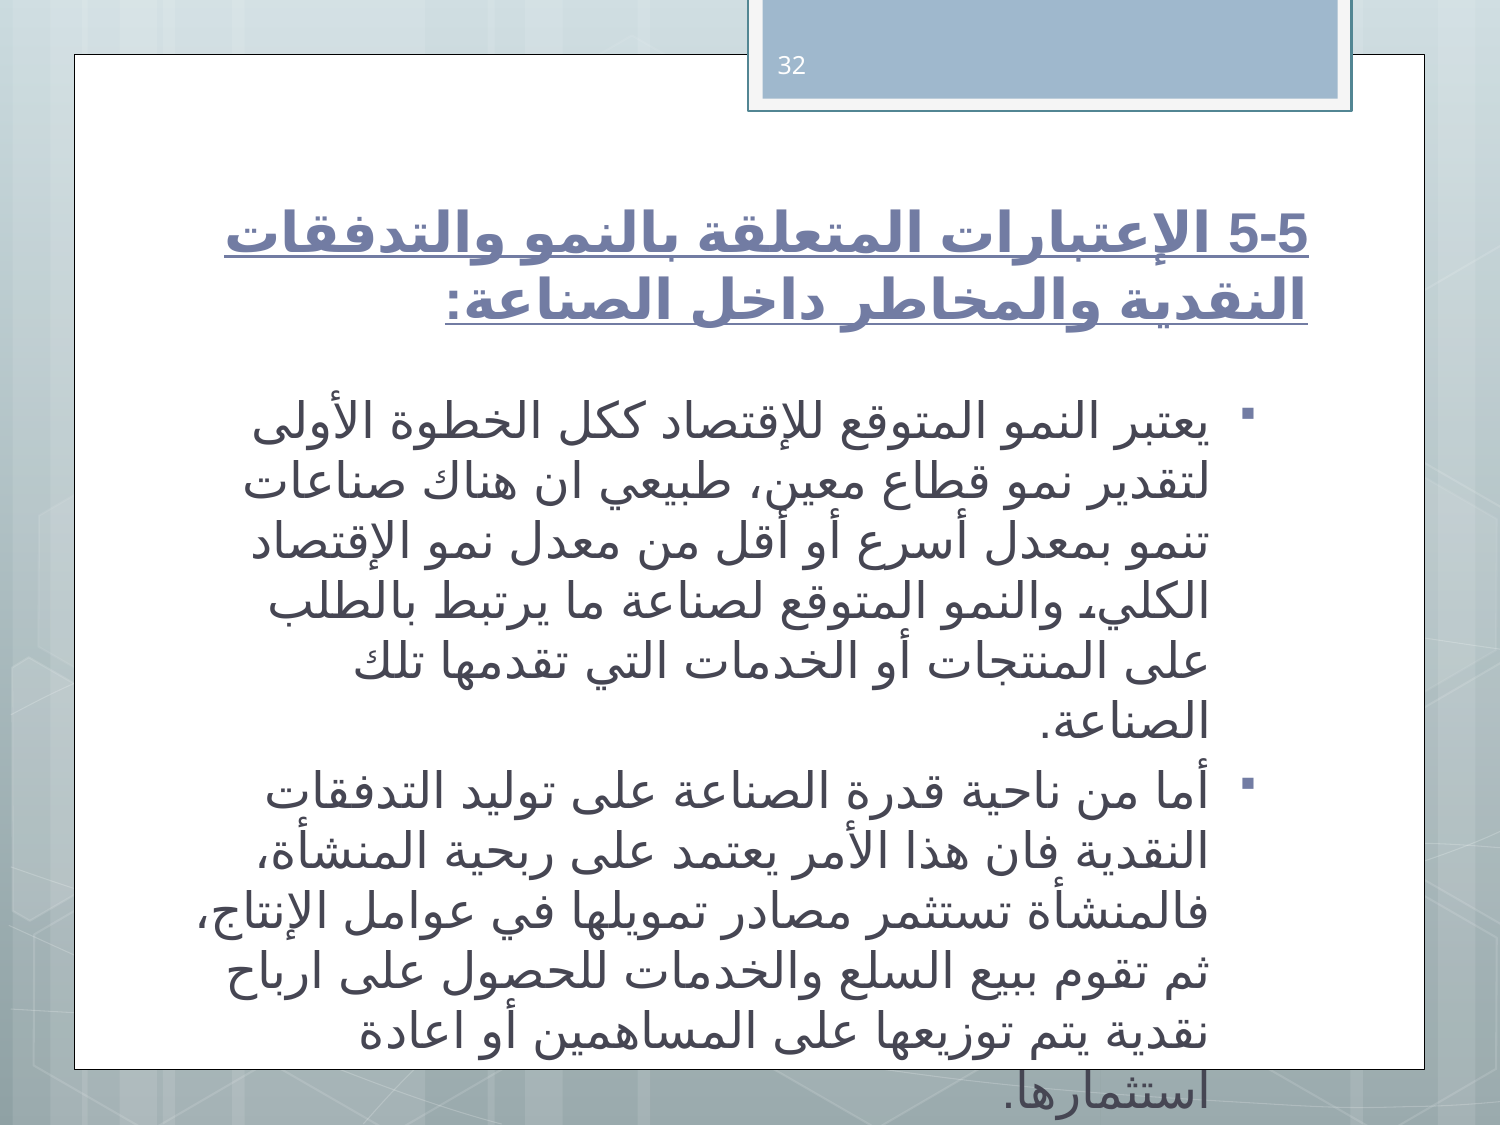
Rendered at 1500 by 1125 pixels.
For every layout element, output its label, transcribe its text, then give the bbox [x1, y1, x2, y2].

slide_number 32 [762, 36, 982, 97]
list يعتبر النمو المتوقع للإقتصاد ككل الخطوة الأولى لتقدير نمو قطاع معين، طبيعي ان هناك صناعات تنمو بمعدل أسرع أو أقل من معدل نمو الإقتصاد الكلي، والنمو المتوقع لصناعة ما يرتبط بالطلب على المنتجات أو الخدمات التي تقدمها تلك الصناعة. أما من ناحية قدرة الصناعة على توليد التدفقات النقدية فان هذا الأمر يعتمد على ربحية المنشأة، فالمنشأة تستثمر مصادر تمويلها في عوامل الإنتاج، ثم تقوم ببيع السلع والخدمات للحصول على ارباح نقدية يتم توزيعها على المساهمين أو اعادة استثمارها. [171, 381, 1283, 957]
title 5-5 الإعتبارات المتعلقة بالنمو والتدفقات النقدية والمخاطر داخل الصناعة: [171, 168, 1324, 339]
